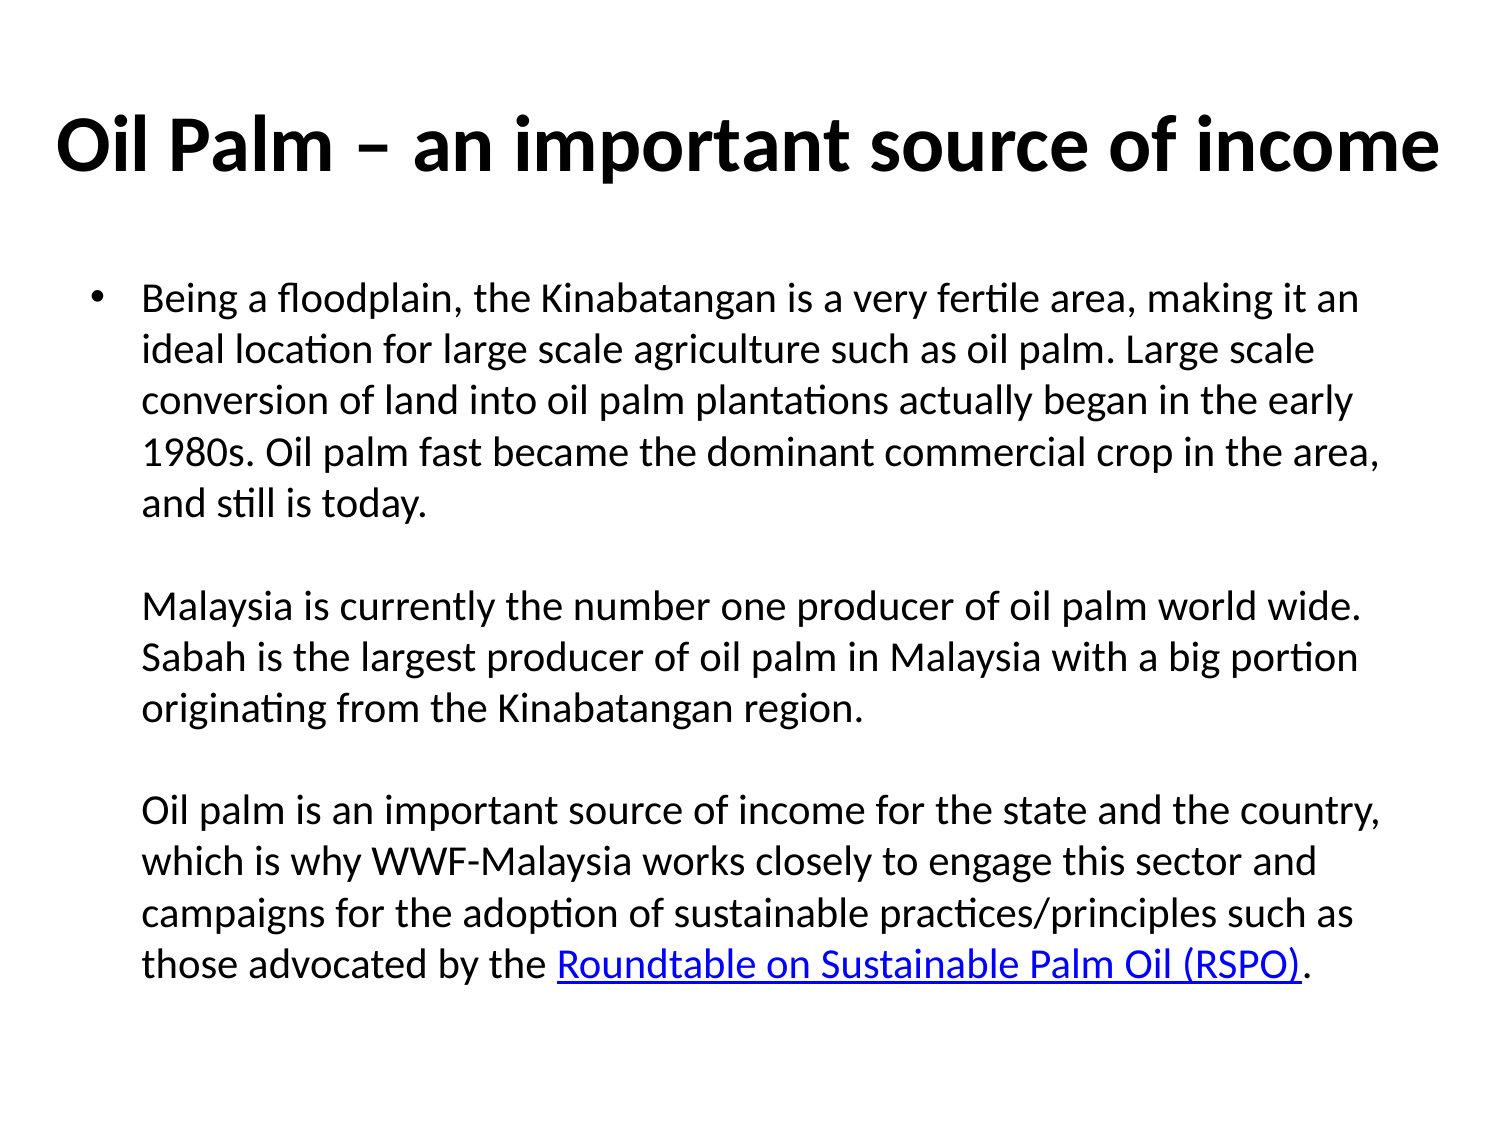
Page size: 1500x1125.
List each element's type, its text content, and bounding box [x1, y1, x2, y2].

title Oil Palm – an important source of income [0, 45, 1500, 233]
list Being a floodplain, the Kinabatangan is a very fertile area, making it an ideal location for large scale agriculture such as oil palm. Large scale conversion of land into oil palm plantations actually began in the early 1980s. Oil palm fast became the dominant commercial crop in the area, and still is today. Malaysia is currently the number one producer of oil palm world wide. Sabah is the largest producer of oil palm in Malaysia with a big portion originating from the Kinabatangan region. Oil palm is an important source of income for the state and the country, which is why WWF-Malaysia works closely to engage this sector and campaigns for the adoption of sustainable practices/principles such as those advocated by the Roundtable on Sustainable Palm Oil (RSPO). [75, 262, 1425, 1005]
